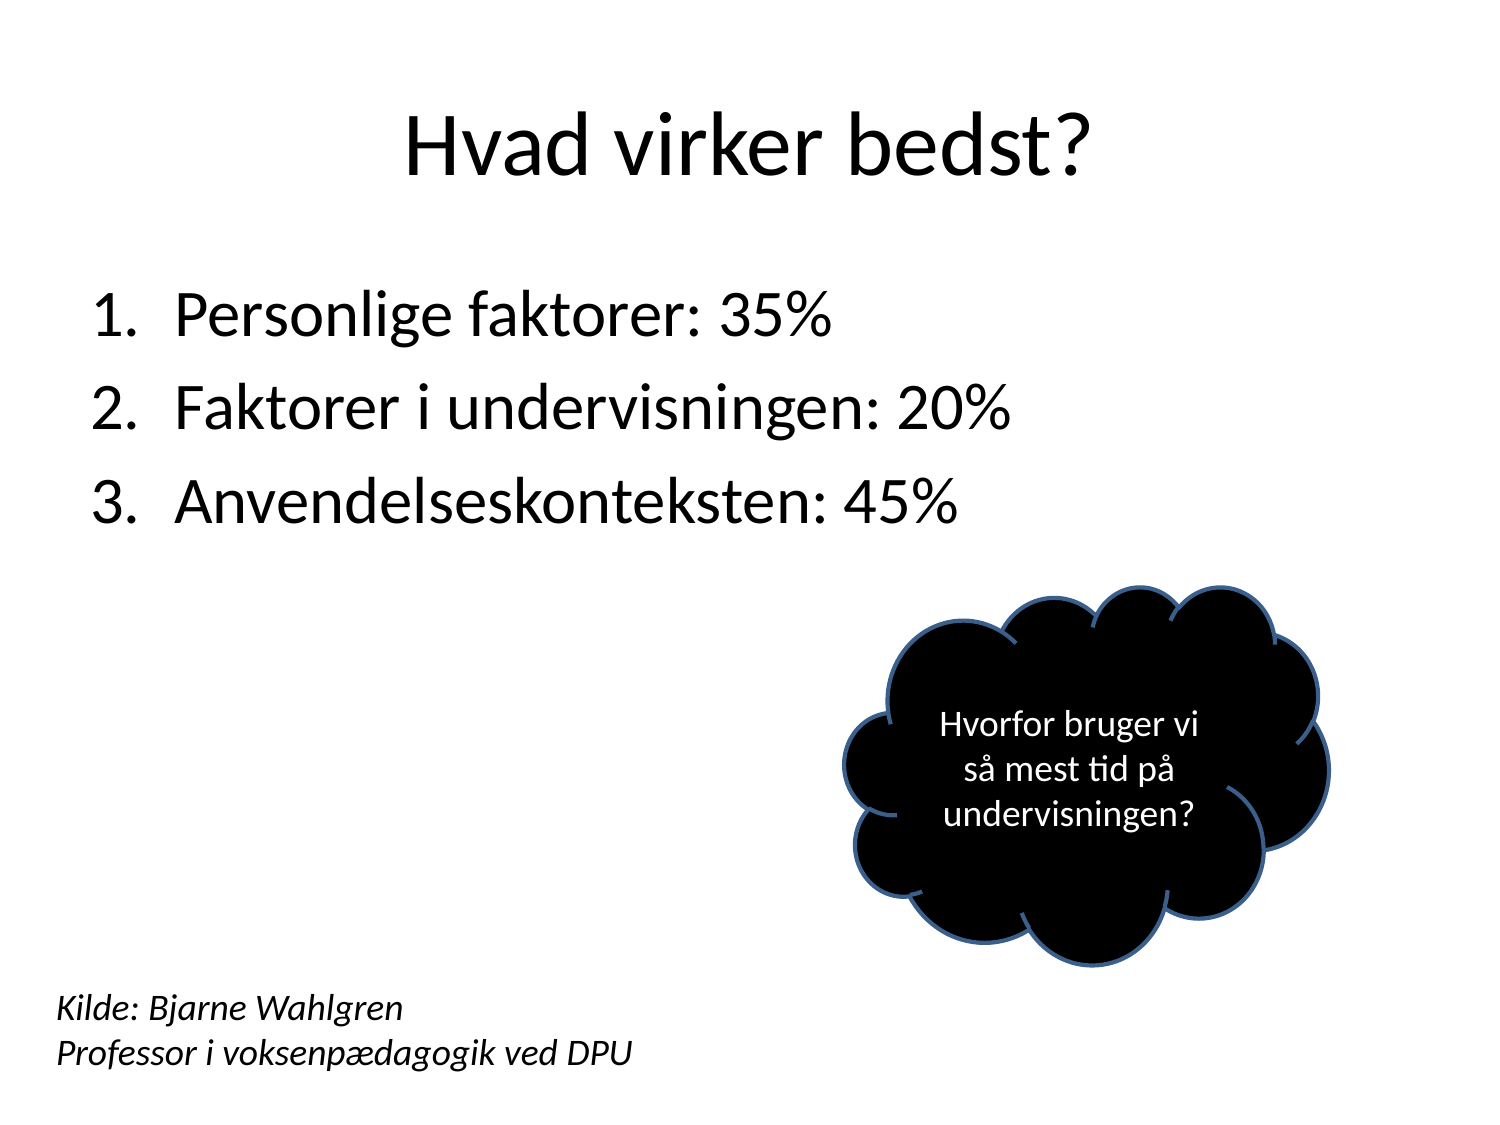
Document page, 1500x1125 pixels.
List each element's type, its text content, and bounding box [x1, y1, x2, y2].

text_box Kilde: Bjarne Wahlgren Professor i voksenpædagogik ved DPU [41, 975, 680, 1081]
text_box Hvorfor bruger vi så mest tid på undervisningen? [841, 585, 1332, 968]
list Personlige faktorer: 35% Faktorer i undervisningen: 20% Anvendelseskonteksten: 45% [75, 262, 1425, 1005]
title Hvad virker bedst? [75, 45, 1425, 233]
